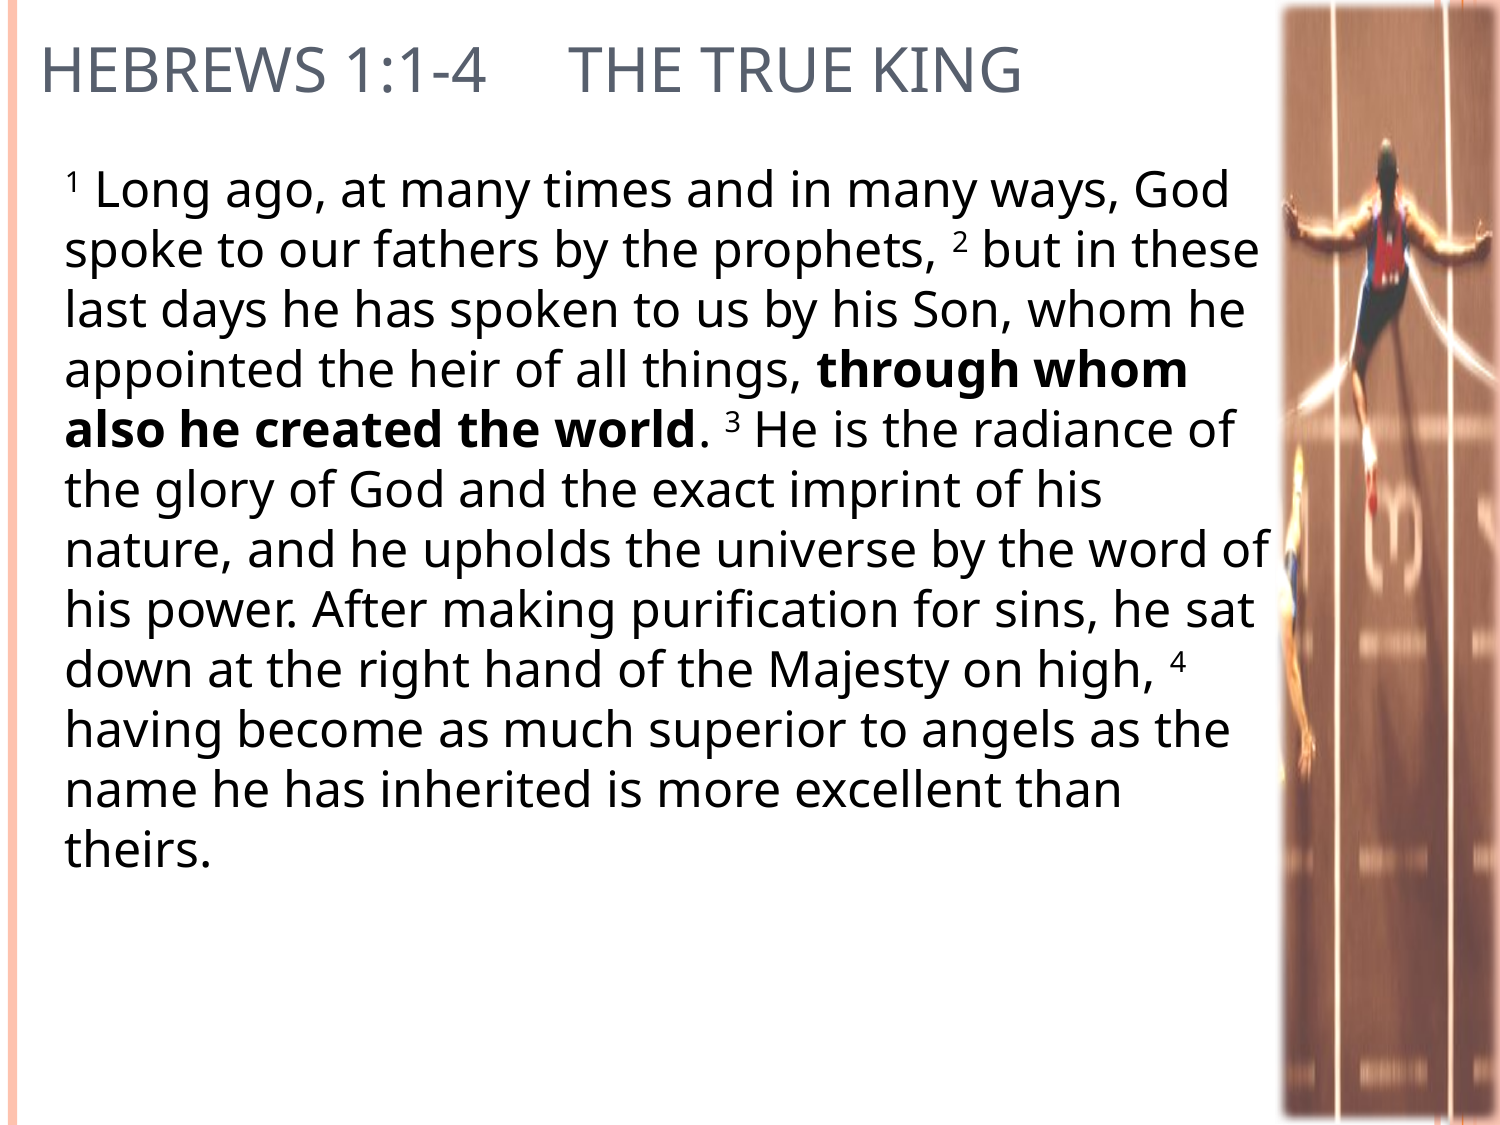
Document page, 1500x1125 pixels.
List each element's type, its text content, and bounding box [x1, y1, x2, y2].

title Hebrews 1:1-4 THE TRUE KING [24, 0, 1250, 113]
list 1 Long ago, at many times and in many ways, God spoke to our fathers by the prophets, 2 but in these last days he has spoken to us by his Son, whom he appointed the heir of all things, through whom also he created the world. 3 He is the radiance of the glory of God and the exact imprint of his nature, and he upholds the universe by the word of his power. After making purification for sins, he sat down at the right hand of the Majesty on high, 4 having become as much superior to angels as the name he has inherited is more excellent than theirs. [50, 149, 1288, 1062]
